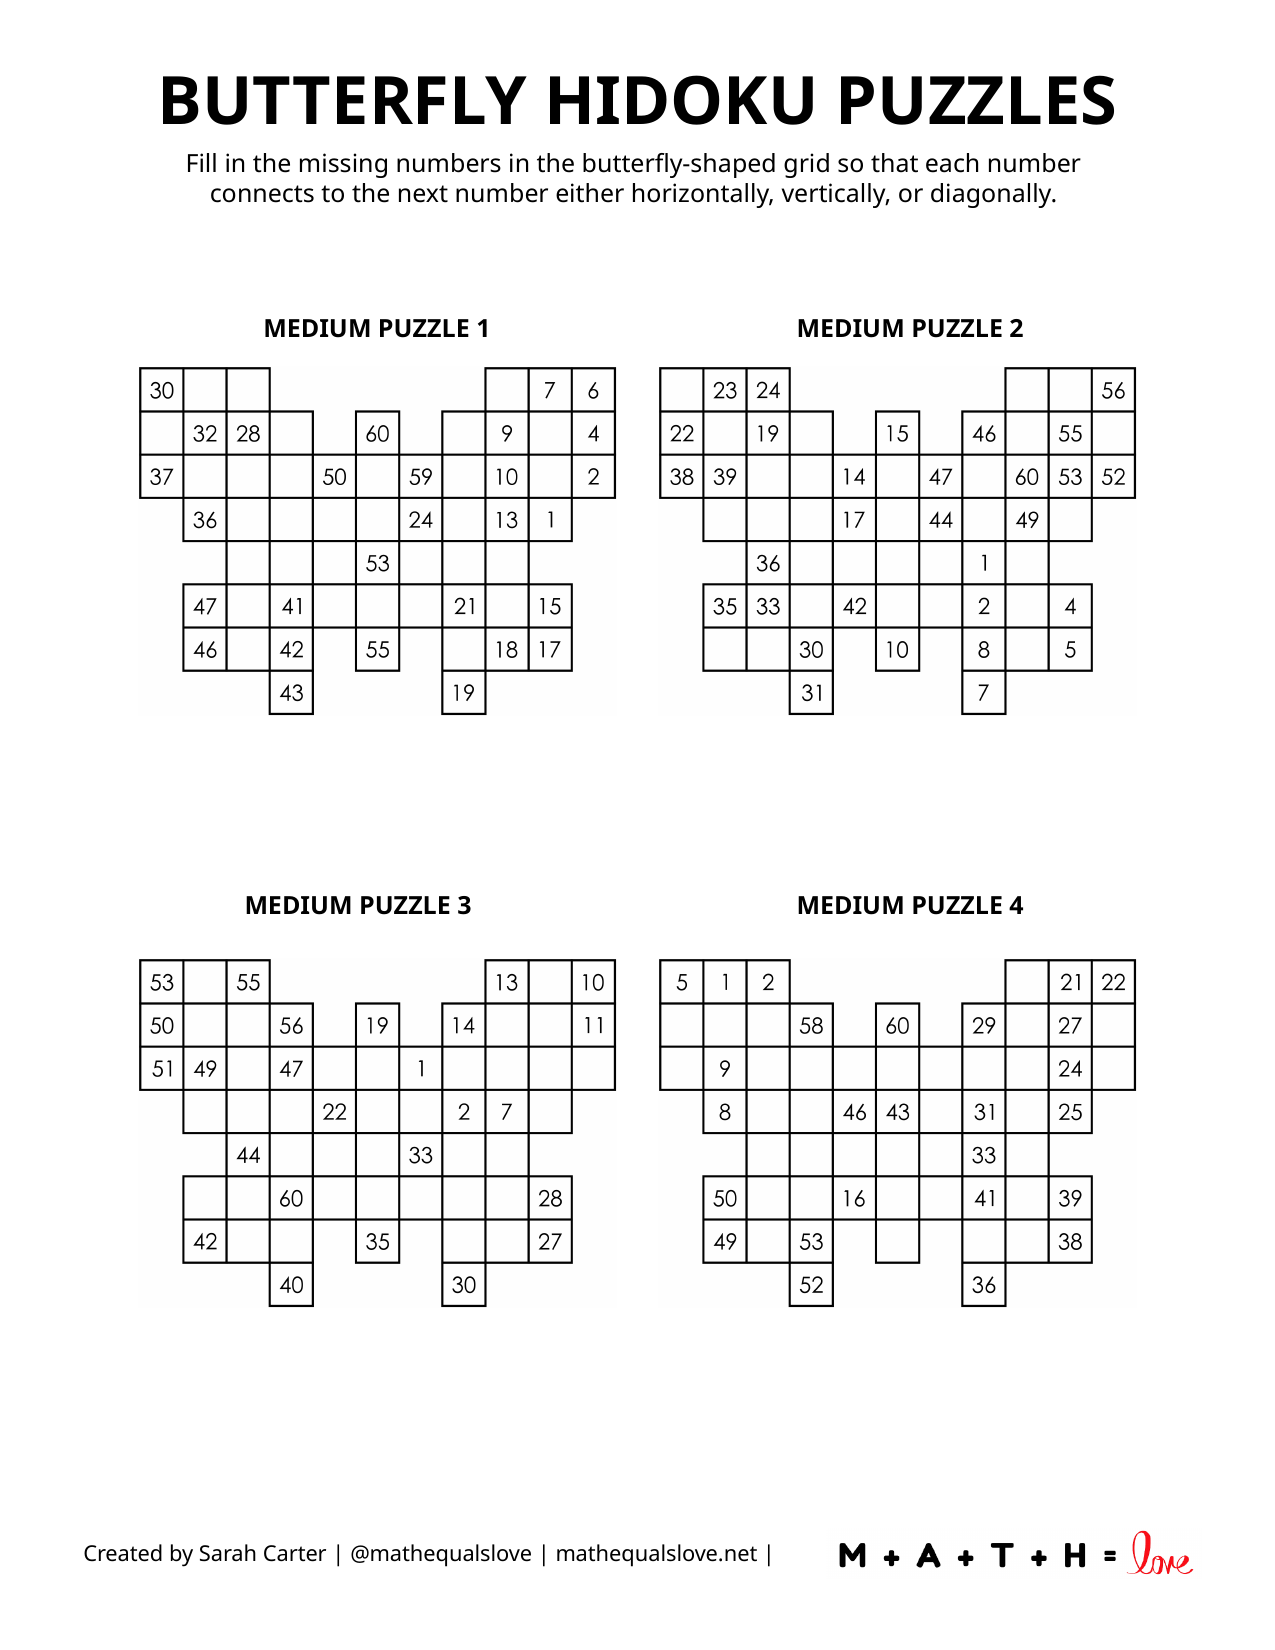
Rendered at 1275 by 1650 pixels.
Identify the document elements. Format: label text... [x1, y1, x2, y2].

text_box Created by Sarah Carter | @mathequalslove | mathequalslove.net | [68, 1532, 826, 1574]
text_box MEDIUM PUZZLE 1 [137, 312, 617, 364]
text_box MEDIUM PUZZLE 3 [118, 889, 598, 941]
picture [658, 958, 1138, 1309]
picture [658, 366, 1138, 717]
picture [826, 1528, 1203, 1579]
picture [137, 366, 617, 717]
picture [137, 958, 617, 1309]
text_box Fill in the missing numbers in the butterfly-shaped grid so that each number connects to the next number either horizontally, vertically, or diagonally. [0, 140, 1275, 216]
text_box MEDIUM PUZZLE 2 [670, 312, 1150, 364]
text_box MEDIUM PUZZLE 4 [670, 889, 1150, 941]
text_box BUTTERFLY HIDOKU PUZZLES [66, 50, 1211, 140]
